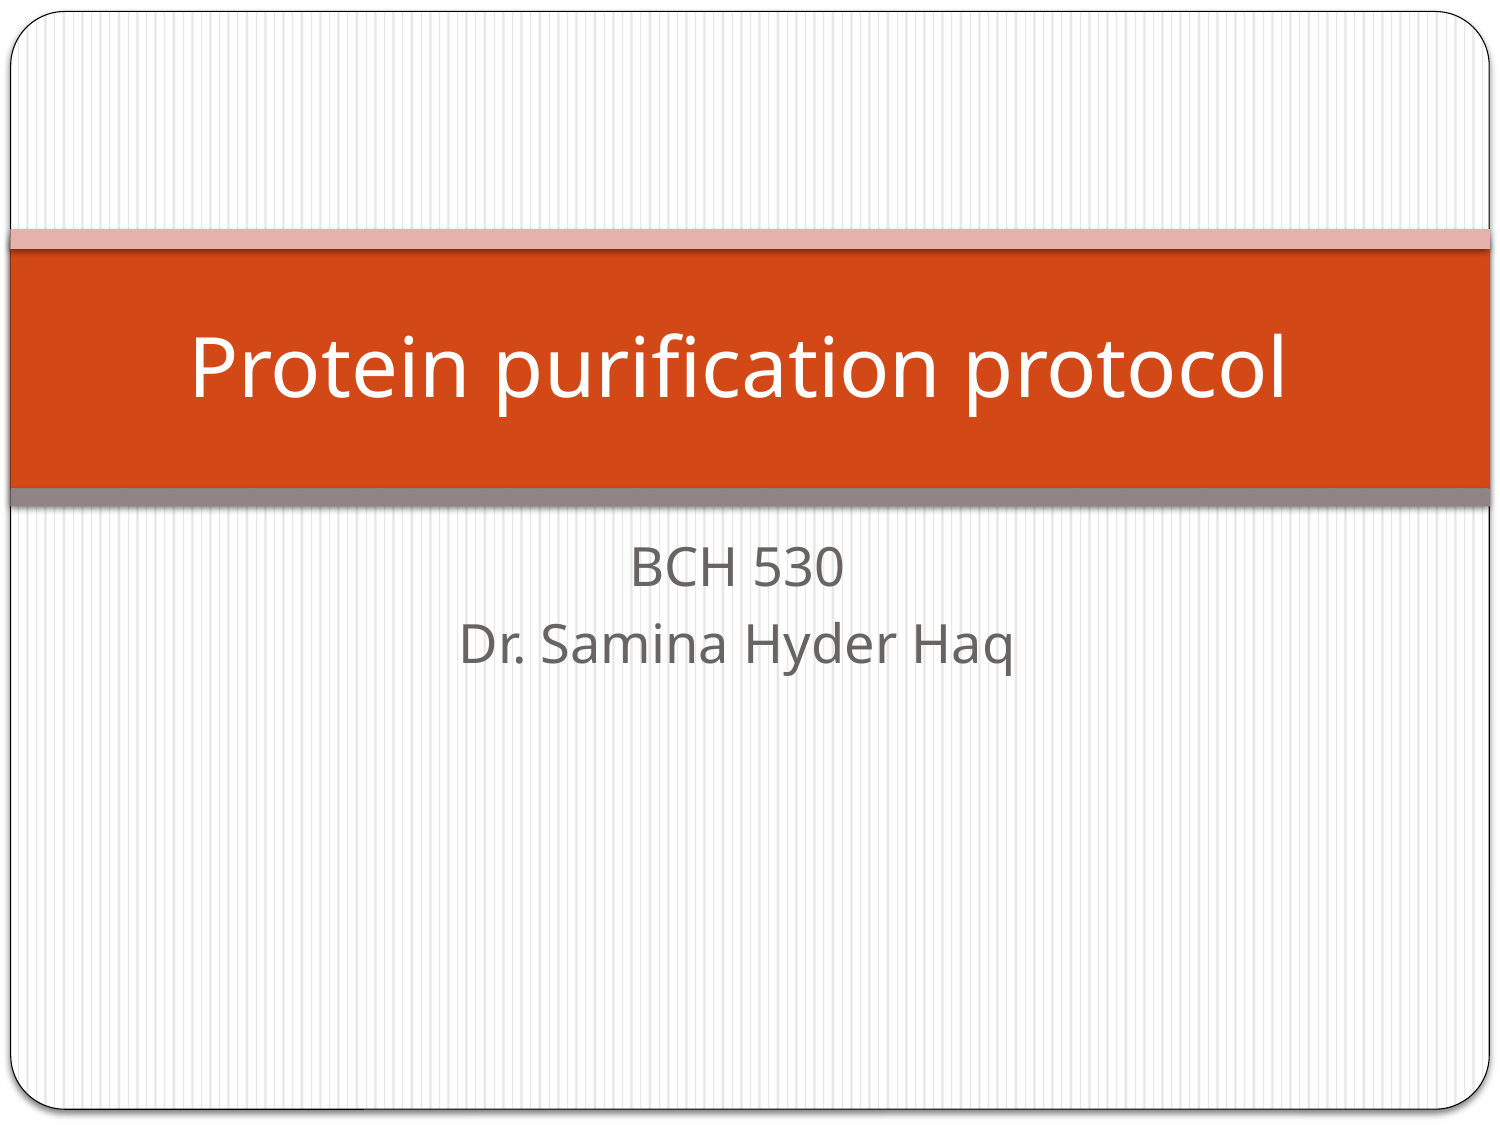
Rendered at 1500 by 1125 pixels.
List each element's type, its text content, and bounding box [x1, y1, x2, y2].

title Protein purification protocol [75, 247, 1425, 489]
subtitle BCH 530 Dr. Samina Hyder Haq [212, 525, 1263, 788]
